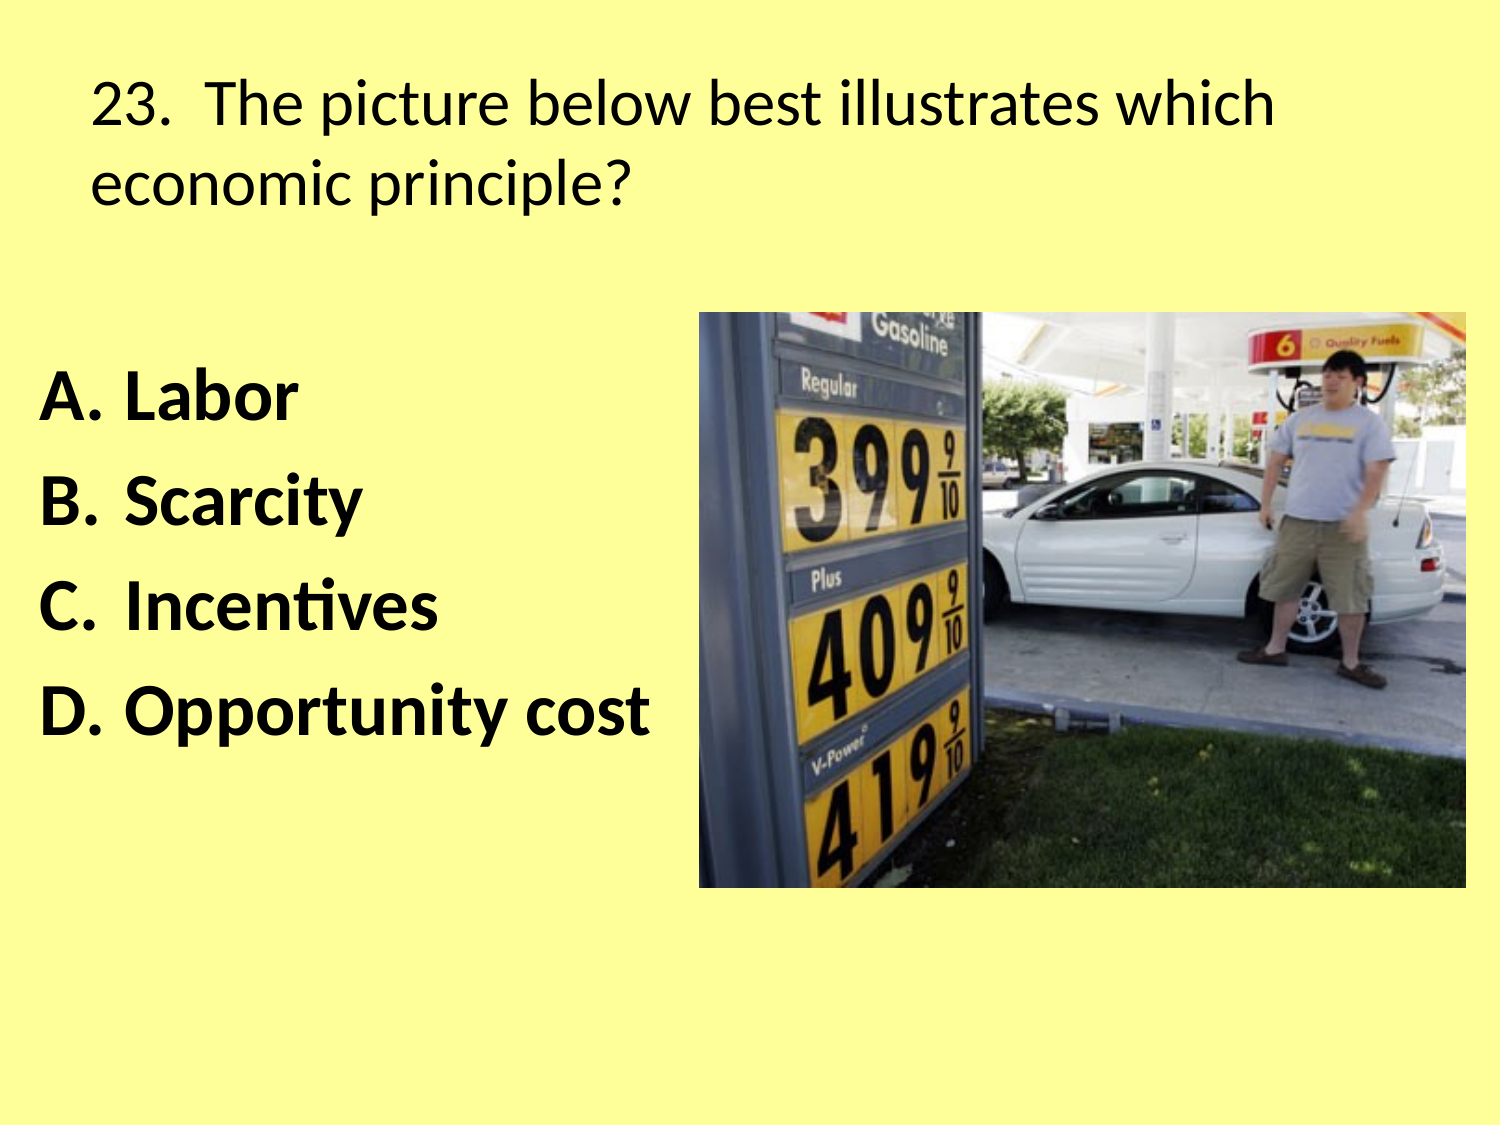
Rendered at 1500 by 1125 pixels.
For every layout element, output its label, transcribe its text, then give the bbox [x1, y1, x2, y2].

title 23. The picture below best illustrates which economic principle? [75, 45, 1425, 233]
picture [699, 312, 1467, 888]
list Labor Scarcity Incentives Opportunity cost [24, 337, 688, 1005]
